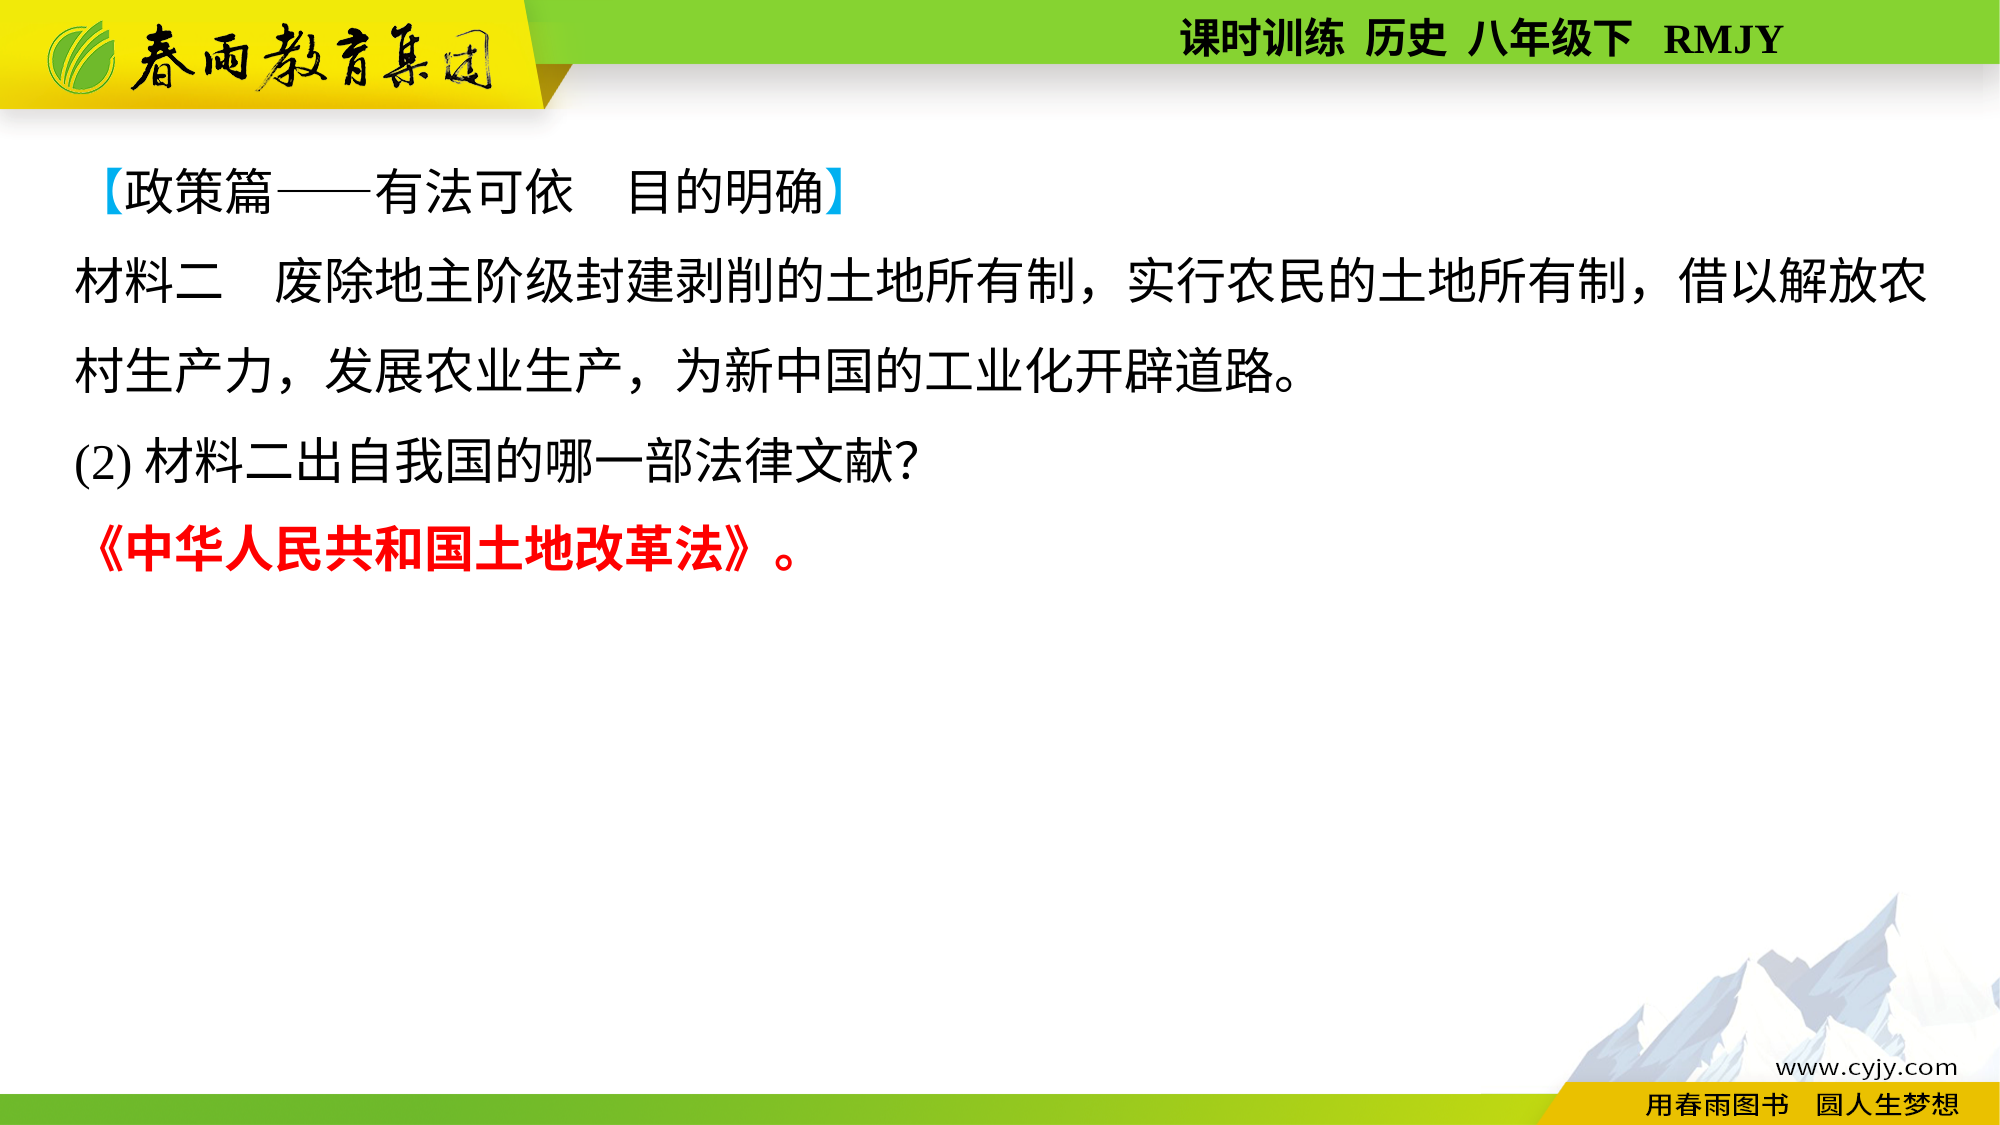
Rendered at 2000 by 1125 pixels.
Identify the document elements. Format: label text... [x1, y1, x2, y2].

text_box 《中华人民共和国土地改革法》。 [59, 479, 1944, 585]
list 【政策篇——有法可依 目的明确】 材料二 废除地主阶级封建剥削的土地所有制，实行农民的土地所有制，借以解放农村生产力，发展农业生产，为新中国的工业化开辟道路。 (2)材料二出自我国的哪一部法律文献？ [59, 122, 1944, 479]
picture [0, 0, 2000, 1125]
